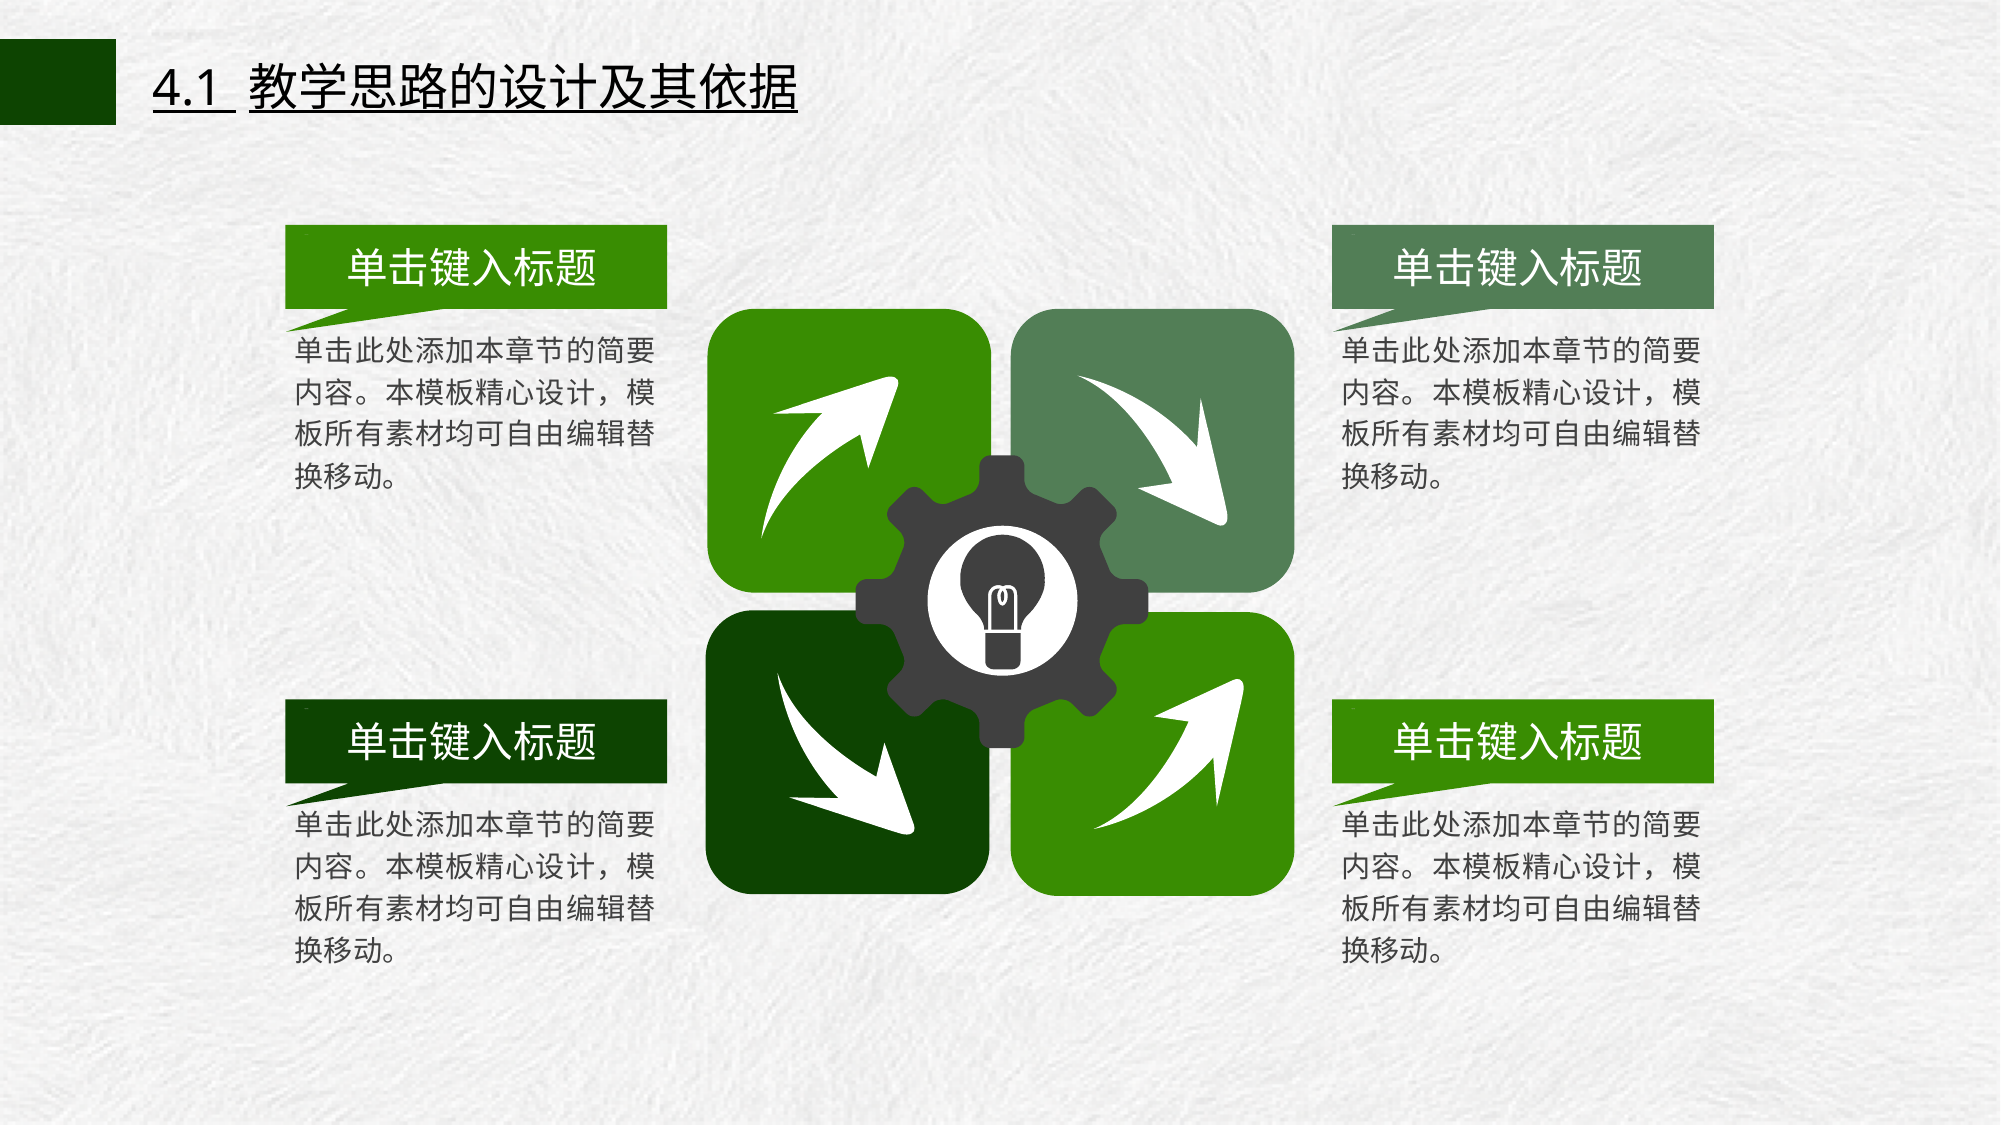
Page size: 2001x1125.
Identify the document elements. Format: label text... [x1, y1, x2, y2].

text_box [0, 39, 116, 125]
text_box 单击键入标题 [304, 708, 648, 774]
text_box [284, 223, 669, 333]
text_box [704, 609, 991, 896]
text_box [1331, 223, 1715, 333]
text_box [1077, 374, 1229, 527]
text_box [706, 307, 993, 594]
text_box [960, 534, 1045, 670]
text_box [855, 455, 1149, 749]
text_box 单击键入标题 [304, 234, 648, 300]
text_box [776, 672, 916, 836]
picture [0, 0, 2001, 1125]
text_box [1009, 611, 1296, 897]
text_box 单击此处添加本章节的简要内容。本模板精心设计，模板所有素材均可自由编辑替换移动。 [280, 792, 671, 975]
text_box 单击此处添加本章节的简要内容。本模板精心设计，模板所有素材均可自由编辑替换移动。 [1326, 317, 1718, 501]
text_box 4.1 教学思路的设计及其依据 [138, 48, 816, 124]
text_box [760, 375, 900, 539]
text_box [1009, 307, 1296, 594]
text_box [1331, 698, 1715, 808]
text_box [1093, 677, 1245, 830]
text_box 单击此处添加本章节的简要内容。本模板精心设计，模板所有素材均可自由编辑替换移动。 [1326, 792, 1718, 975]
text_box 单击键入标题 [1351, 708, 1695, 774]
text_box 单击此处添加本章节的简要内容。本模板精心设计，模板所有素材均可自由编辑替换移动。 [280, 317, 671, 501]
text_box [284, 698, 669, 808]
text_box 单击键入标题 [1351, 234, 1695, 300]
